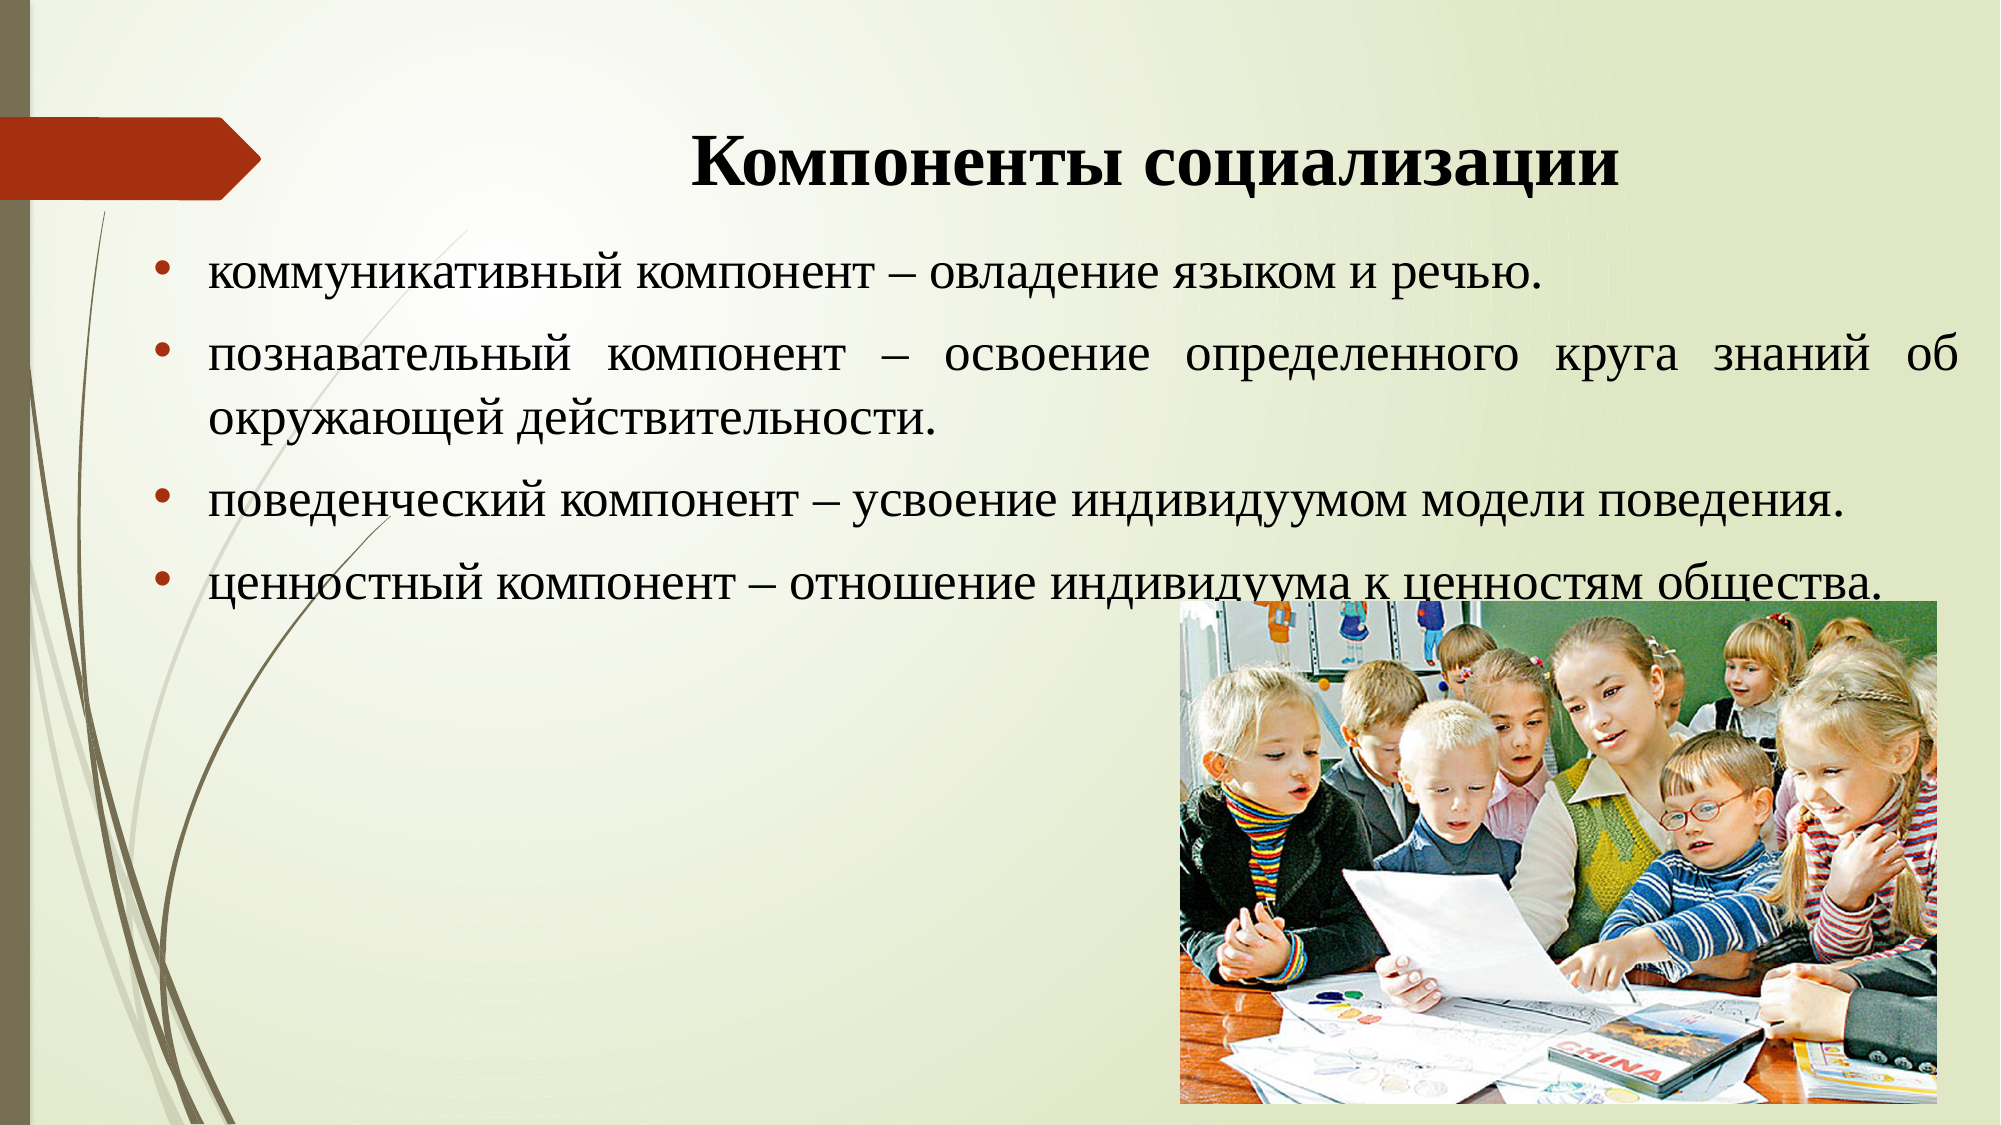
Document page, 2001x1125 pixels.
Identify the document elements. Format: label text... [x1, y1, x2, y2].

list коммуникативный компонент – овладение языком и речью. познавательный компонент – освоение определенного круга знаний об окружающей действительности. поведенческий компонент – усвоение индивидуумом модели поведения. ценностный компонент – отношение индивидуума к ценностям общества. [138, 227, 1976, 624]
picture [1180, 601, 1937, 1104]
title Компоненты социализации [425, 102, 1888, 227]
